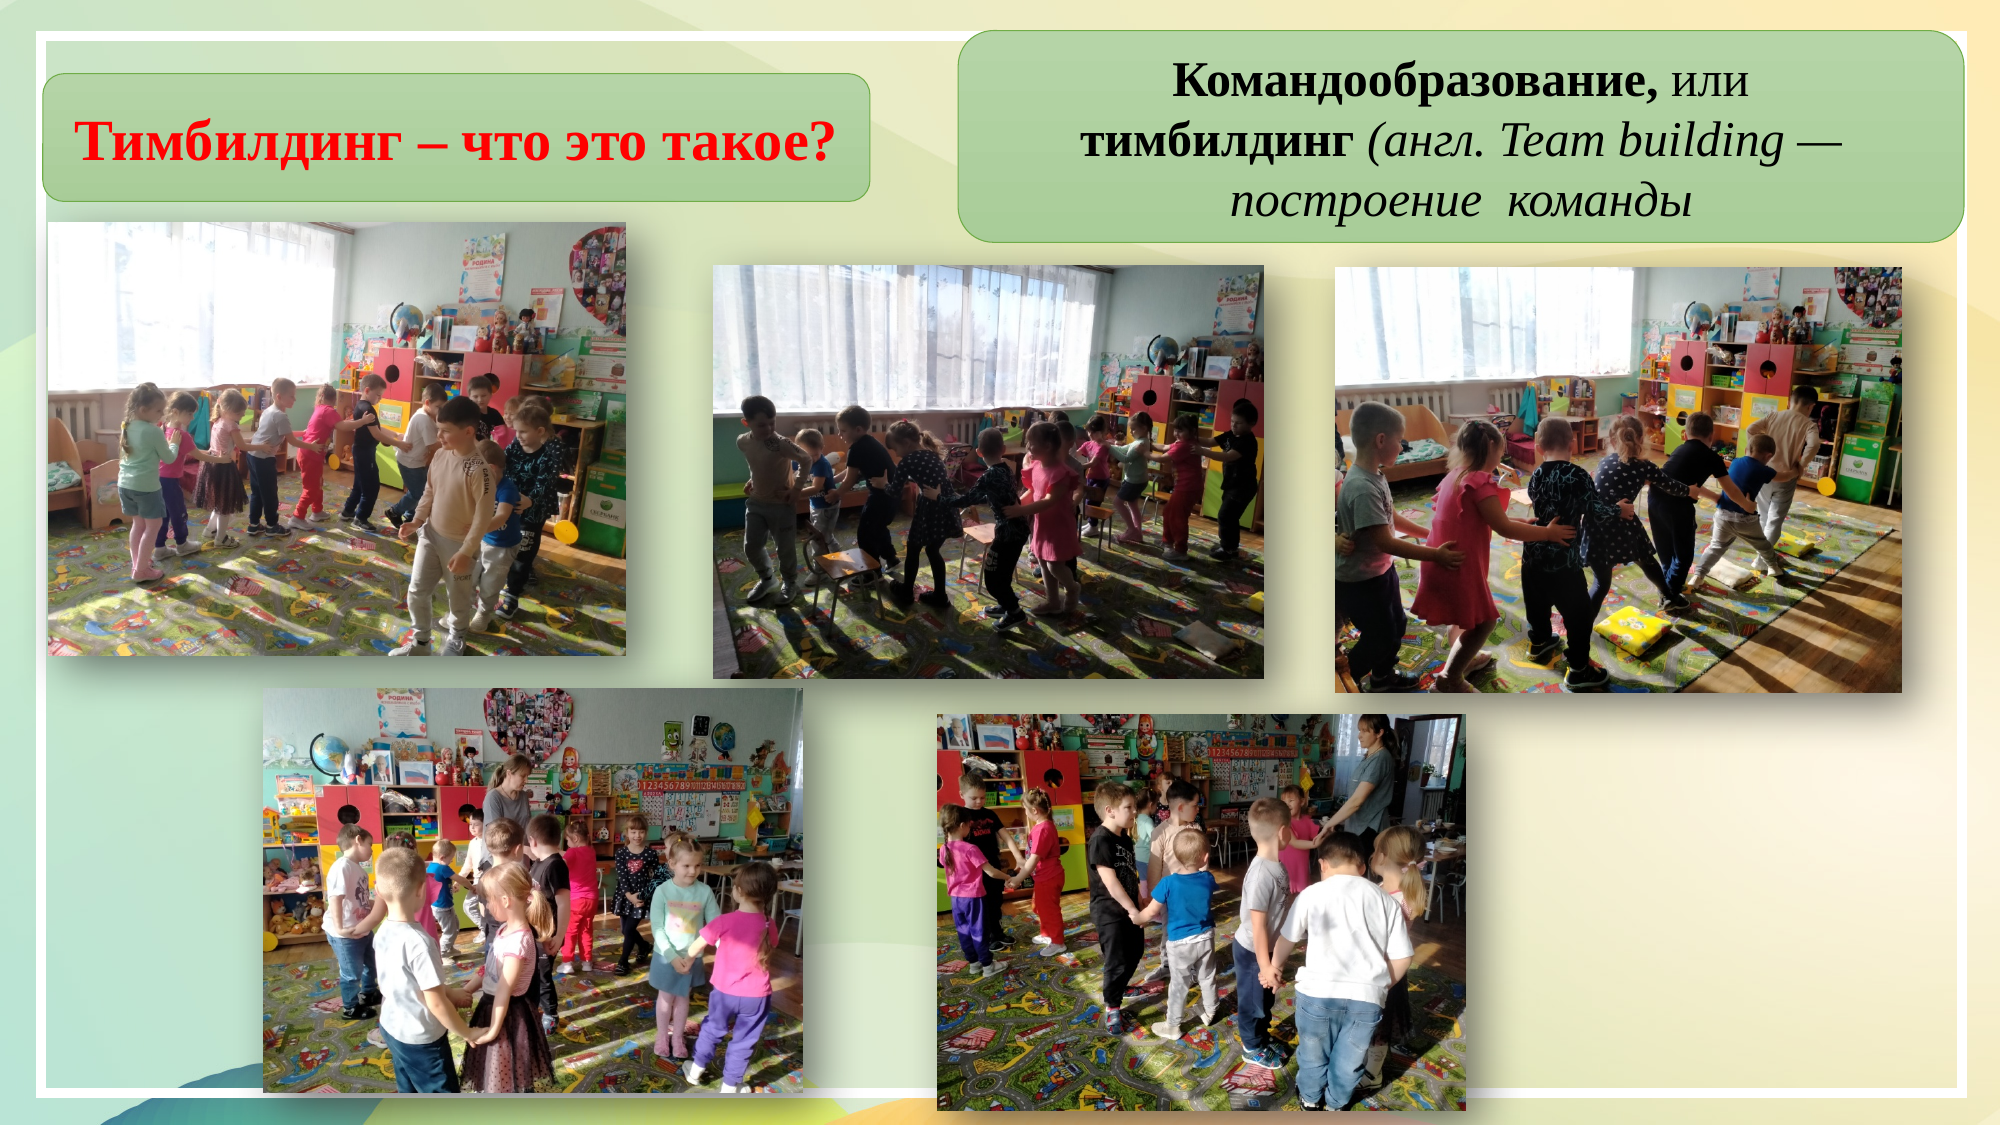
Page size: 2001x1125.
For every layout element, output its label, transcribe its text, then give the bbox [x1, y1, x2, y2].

picture [0, 0, 2000, 1125]
text_box Тимбилдинг – что это такое? [42, 73, 871, 202]
text_box Командообразование, или тимбилдинг (англ. Team building — построение команды [957, 29, 1965, 243]
